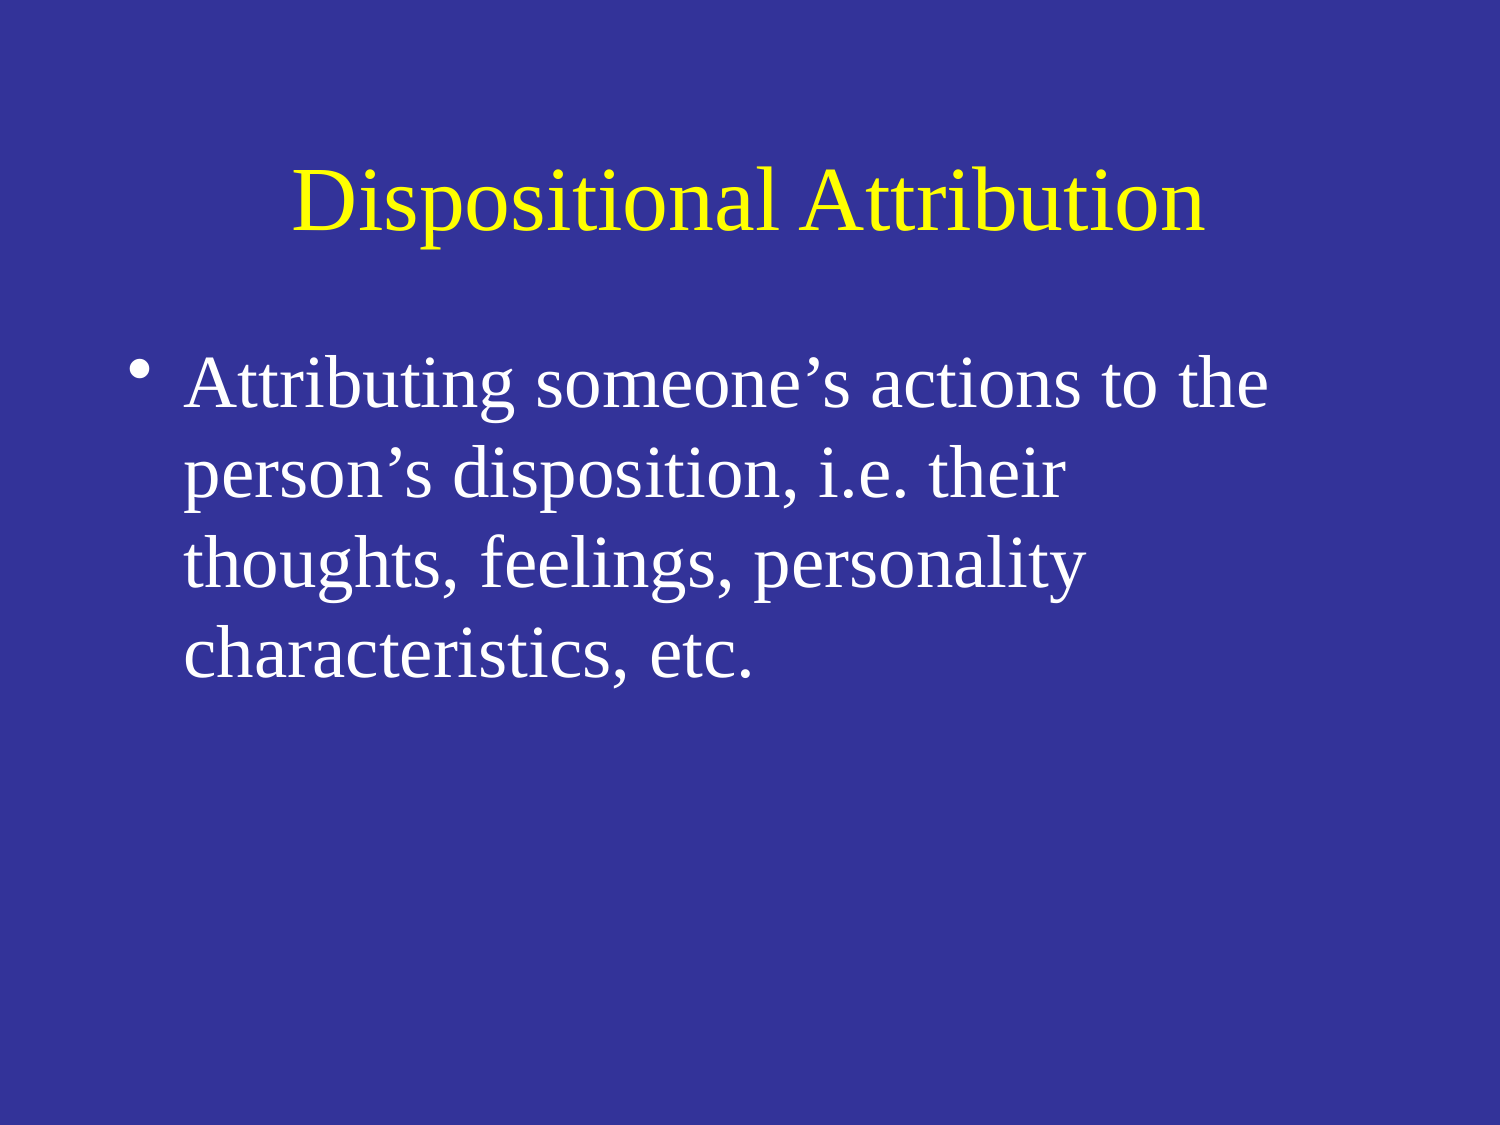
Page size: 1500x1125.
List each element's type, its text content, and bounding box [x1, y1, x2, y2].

title Dispositional Attribution [112, 99, 1388, 288]
list Attributing someone’s actions to the person’s disposition, i.e. their thoughts, feelings, personality characteristics, etc. [112, 324, 1353, 1001]
